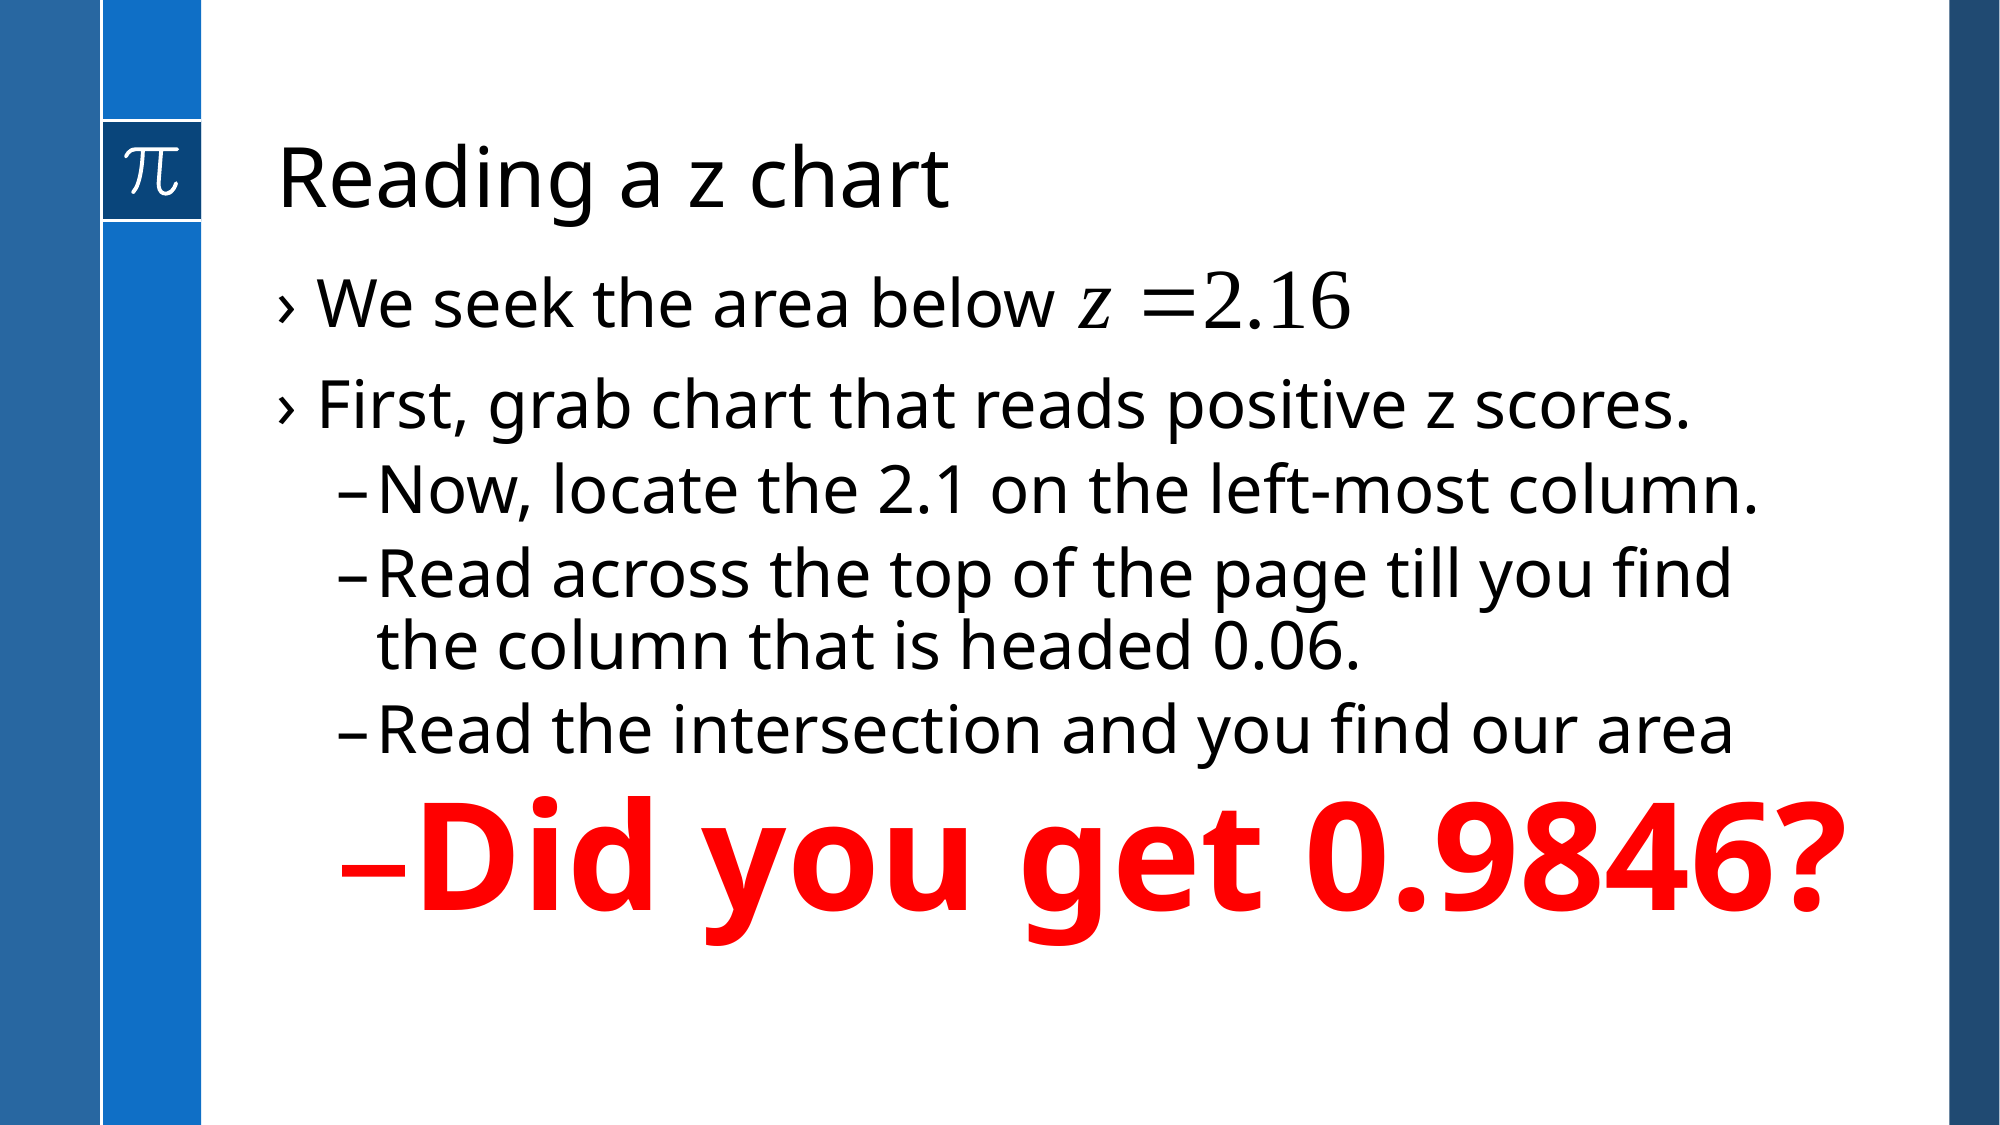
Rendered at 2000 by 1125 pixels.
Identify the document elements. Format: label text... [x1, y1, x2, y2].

list We seek the area below First, grab chart that reads positive z scores. Now, locate the 2.1 on the left-most column. Read across the top of the page till you find the column that is headed 0.06. Read the intersection and you find our area Did you get 0.9846? [261, 262, 1867, 1013]
title Reading a z chart [261, 29, 1867, 233]
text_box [1062, 249, 1370, 350]
